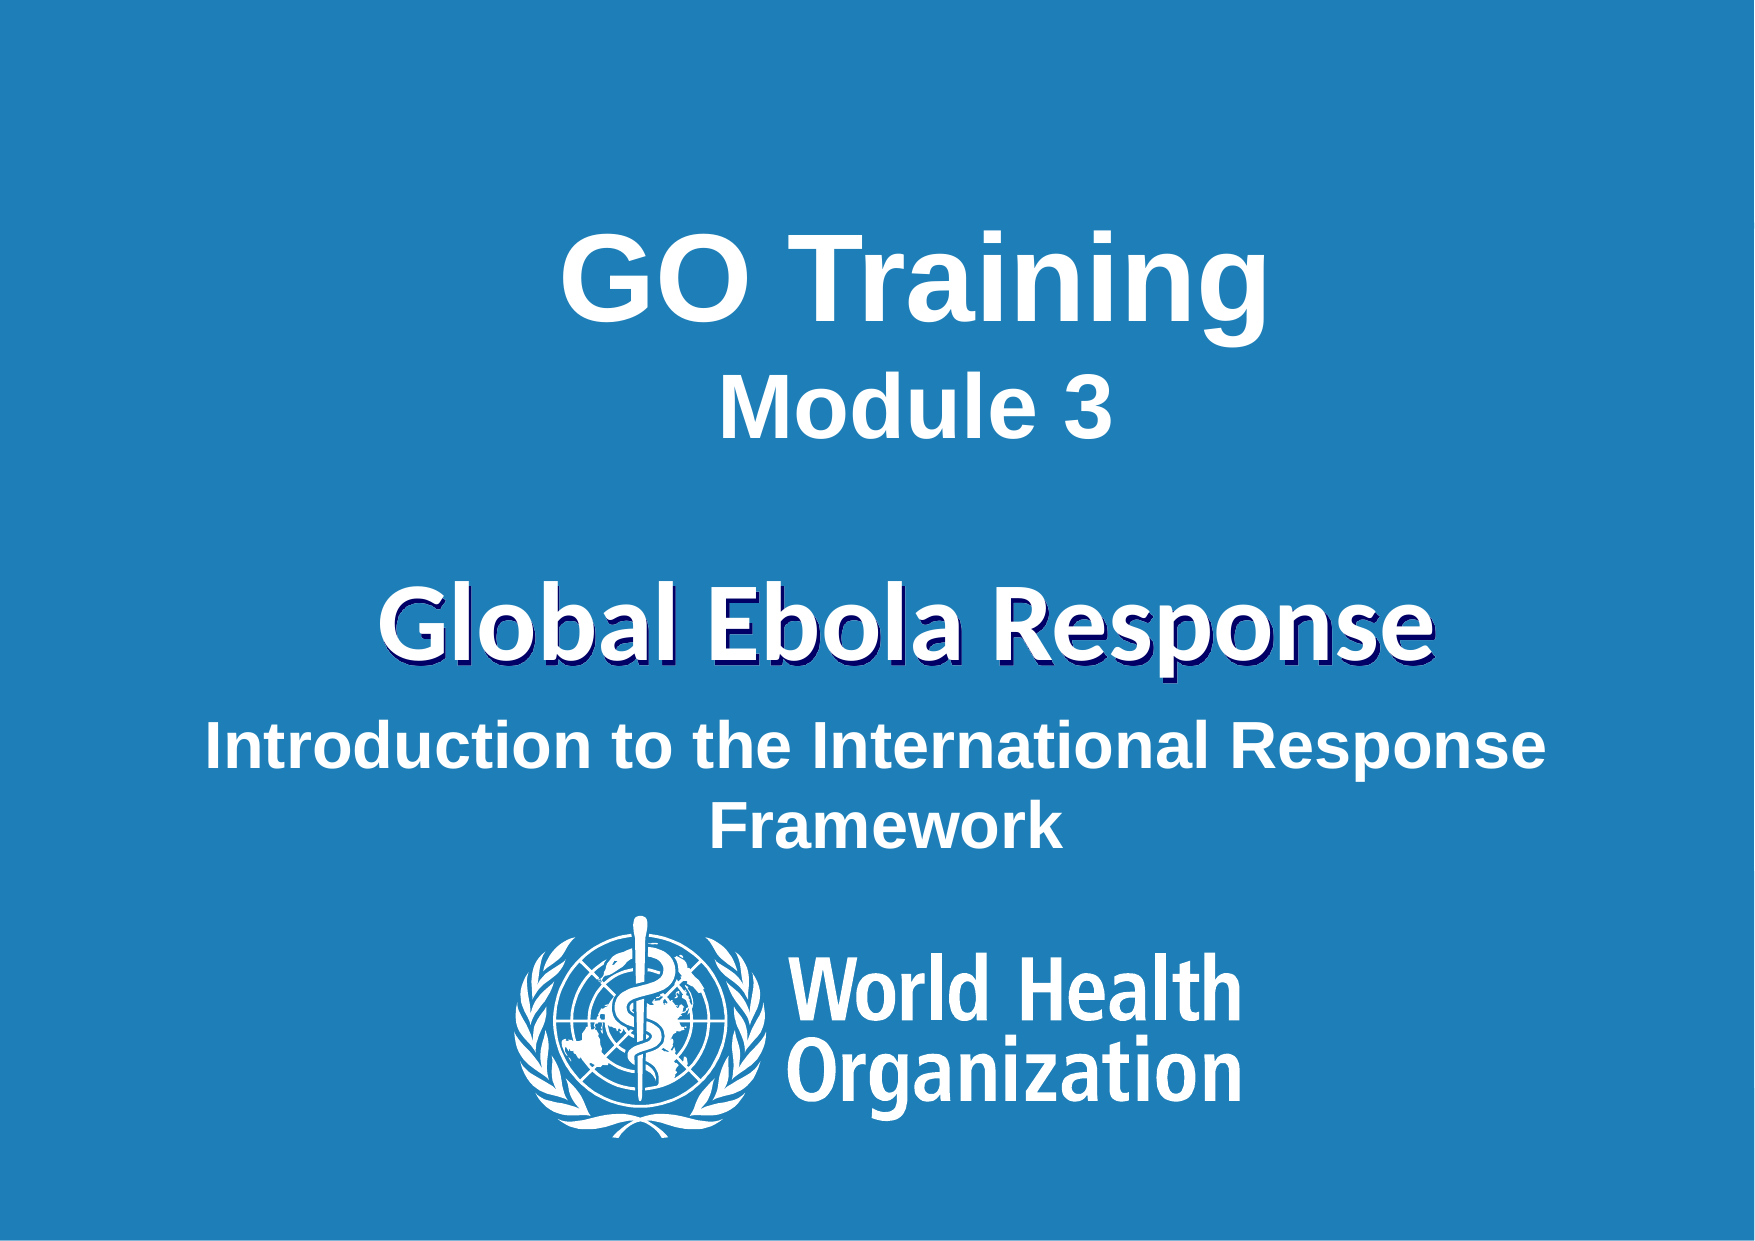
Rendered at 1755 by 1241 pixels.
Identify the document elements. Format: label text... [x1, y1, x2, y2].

text_box Introduction to the International Response Framework [176, 694, 1578, 869]
picture [513, 914, 1241, 1139]
text_box [0, 871, 1755, 1241]
text_box GO Training Module 3 [170, 189, 1662, 455]
text_box Global Ebola Response [170, 521, 1670, 711]
